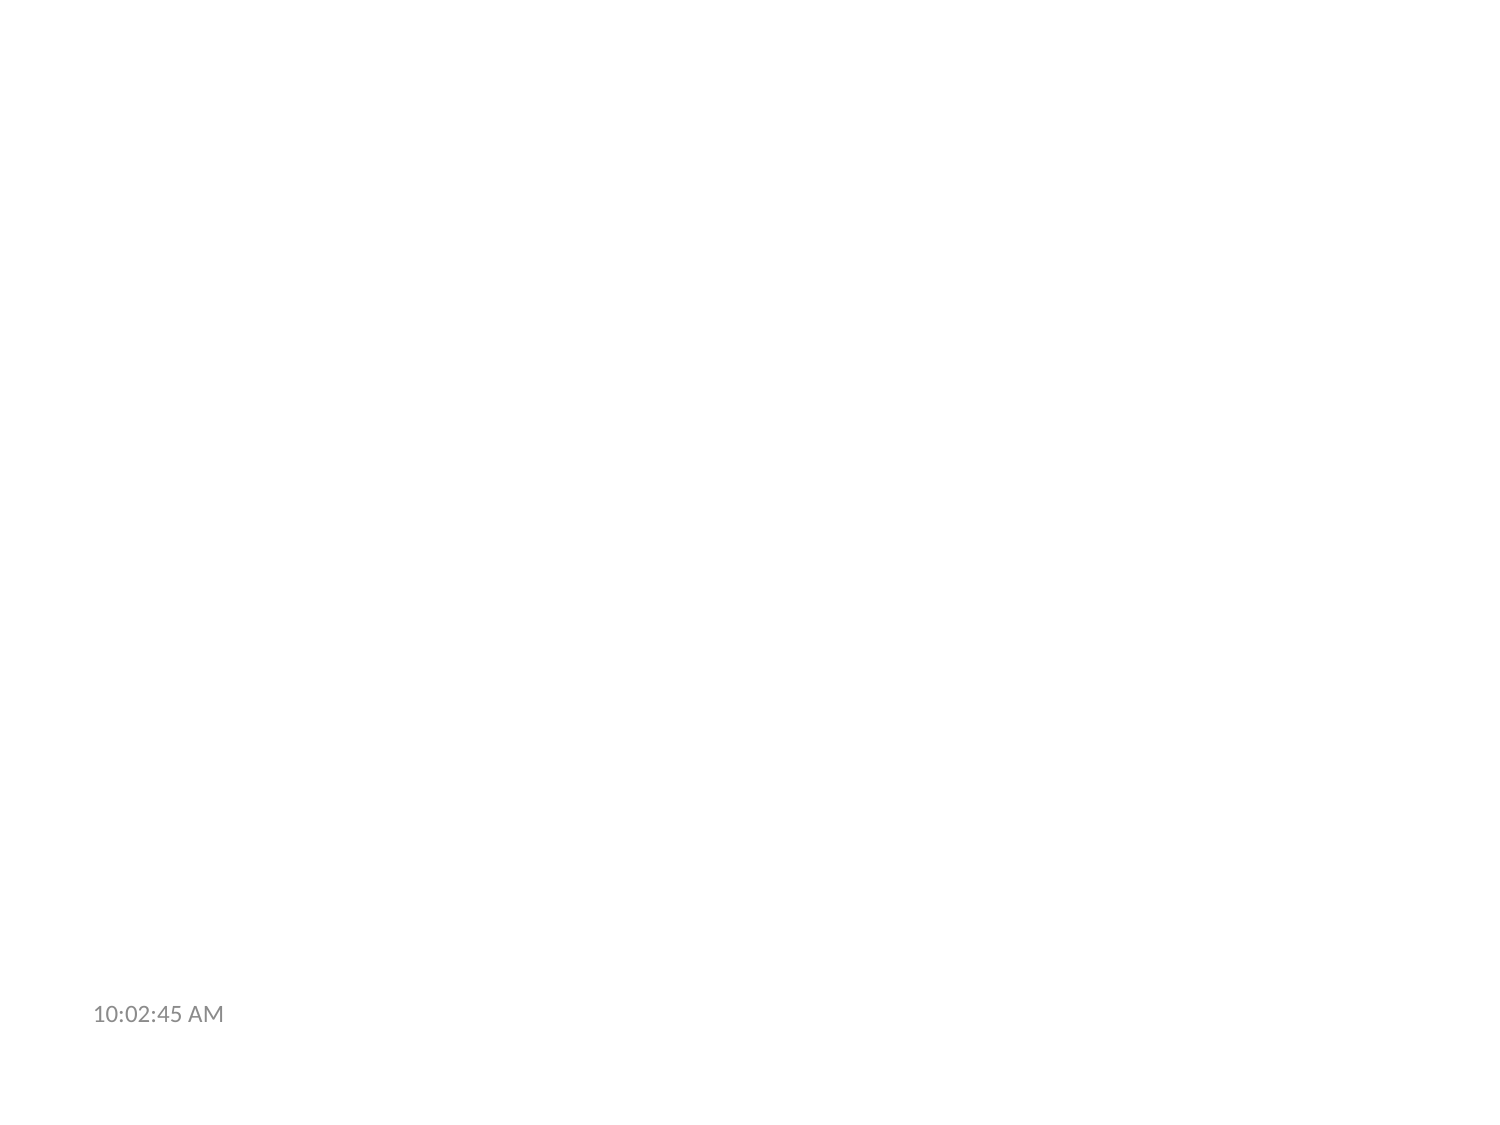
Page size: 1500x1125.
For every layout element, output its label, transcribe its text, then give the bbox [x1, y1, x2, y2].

text_box 3:35:09 PM [77, 982, 428, 1043]
